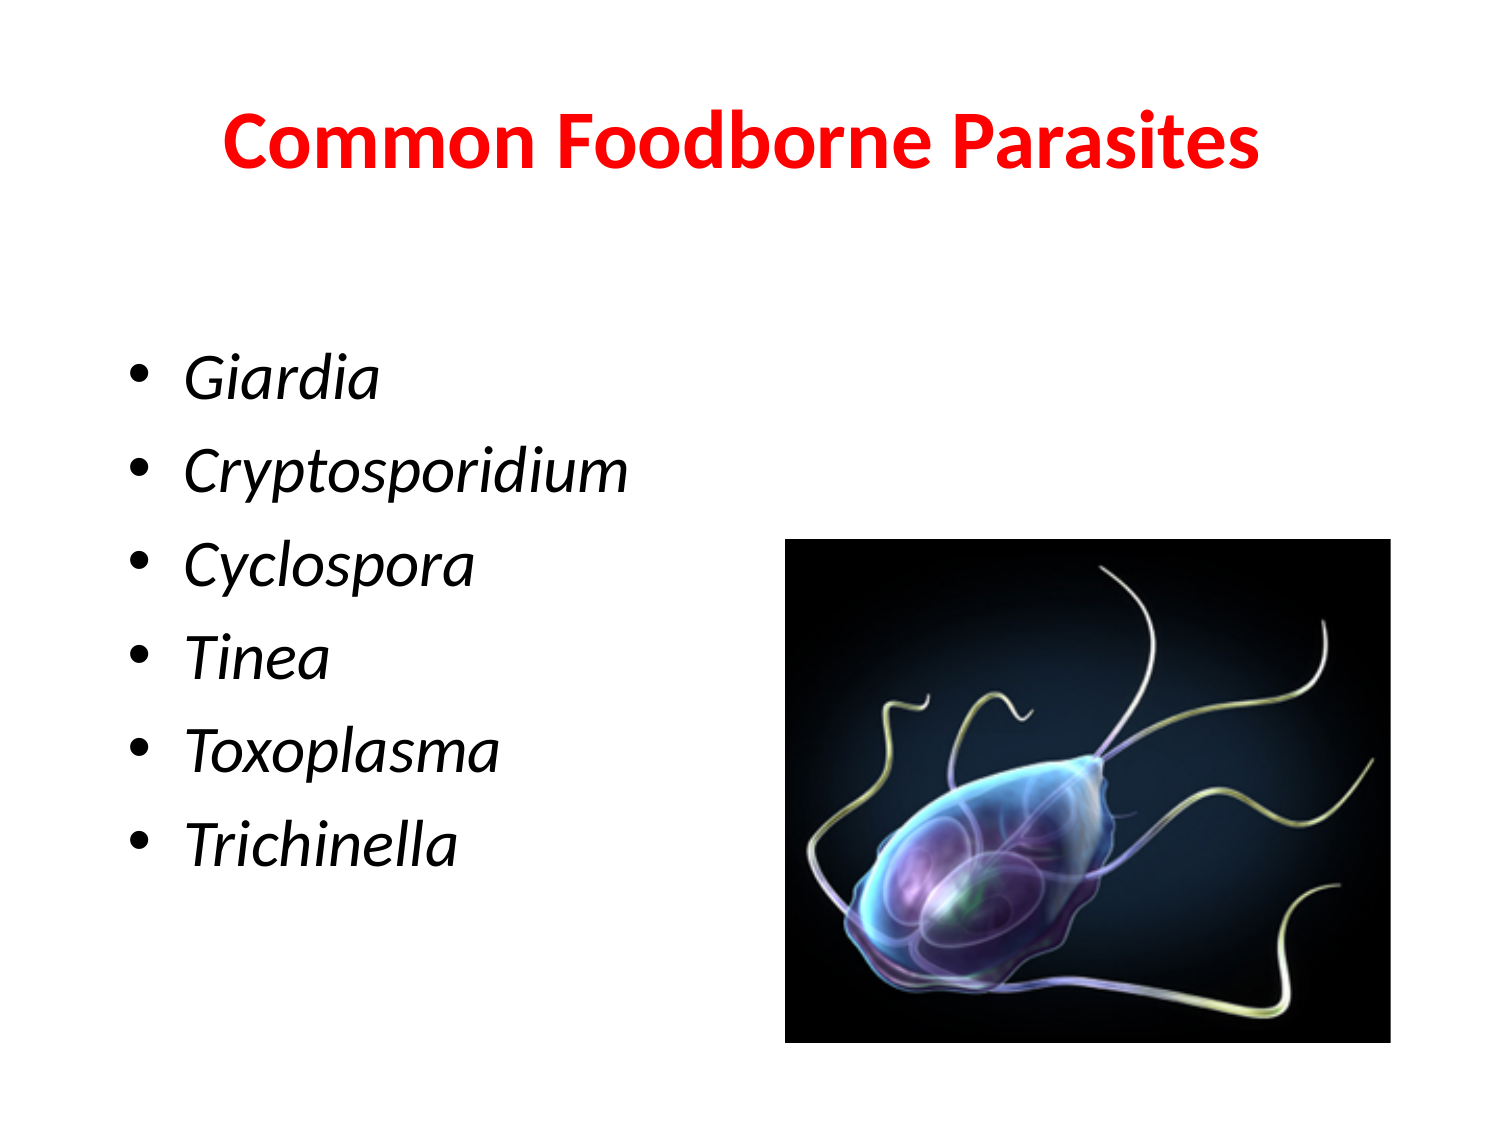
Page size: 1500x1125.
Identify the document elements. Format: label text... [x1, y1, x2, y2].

picture [784, 538, 1391, 1044]
list Giardia Cryptosporidium Cyclospora Tinea Toxoplasma Trichinella [112, 324, 738, 1000]
title Common Foodborne Parasites [105, 58, 1381, 211]
